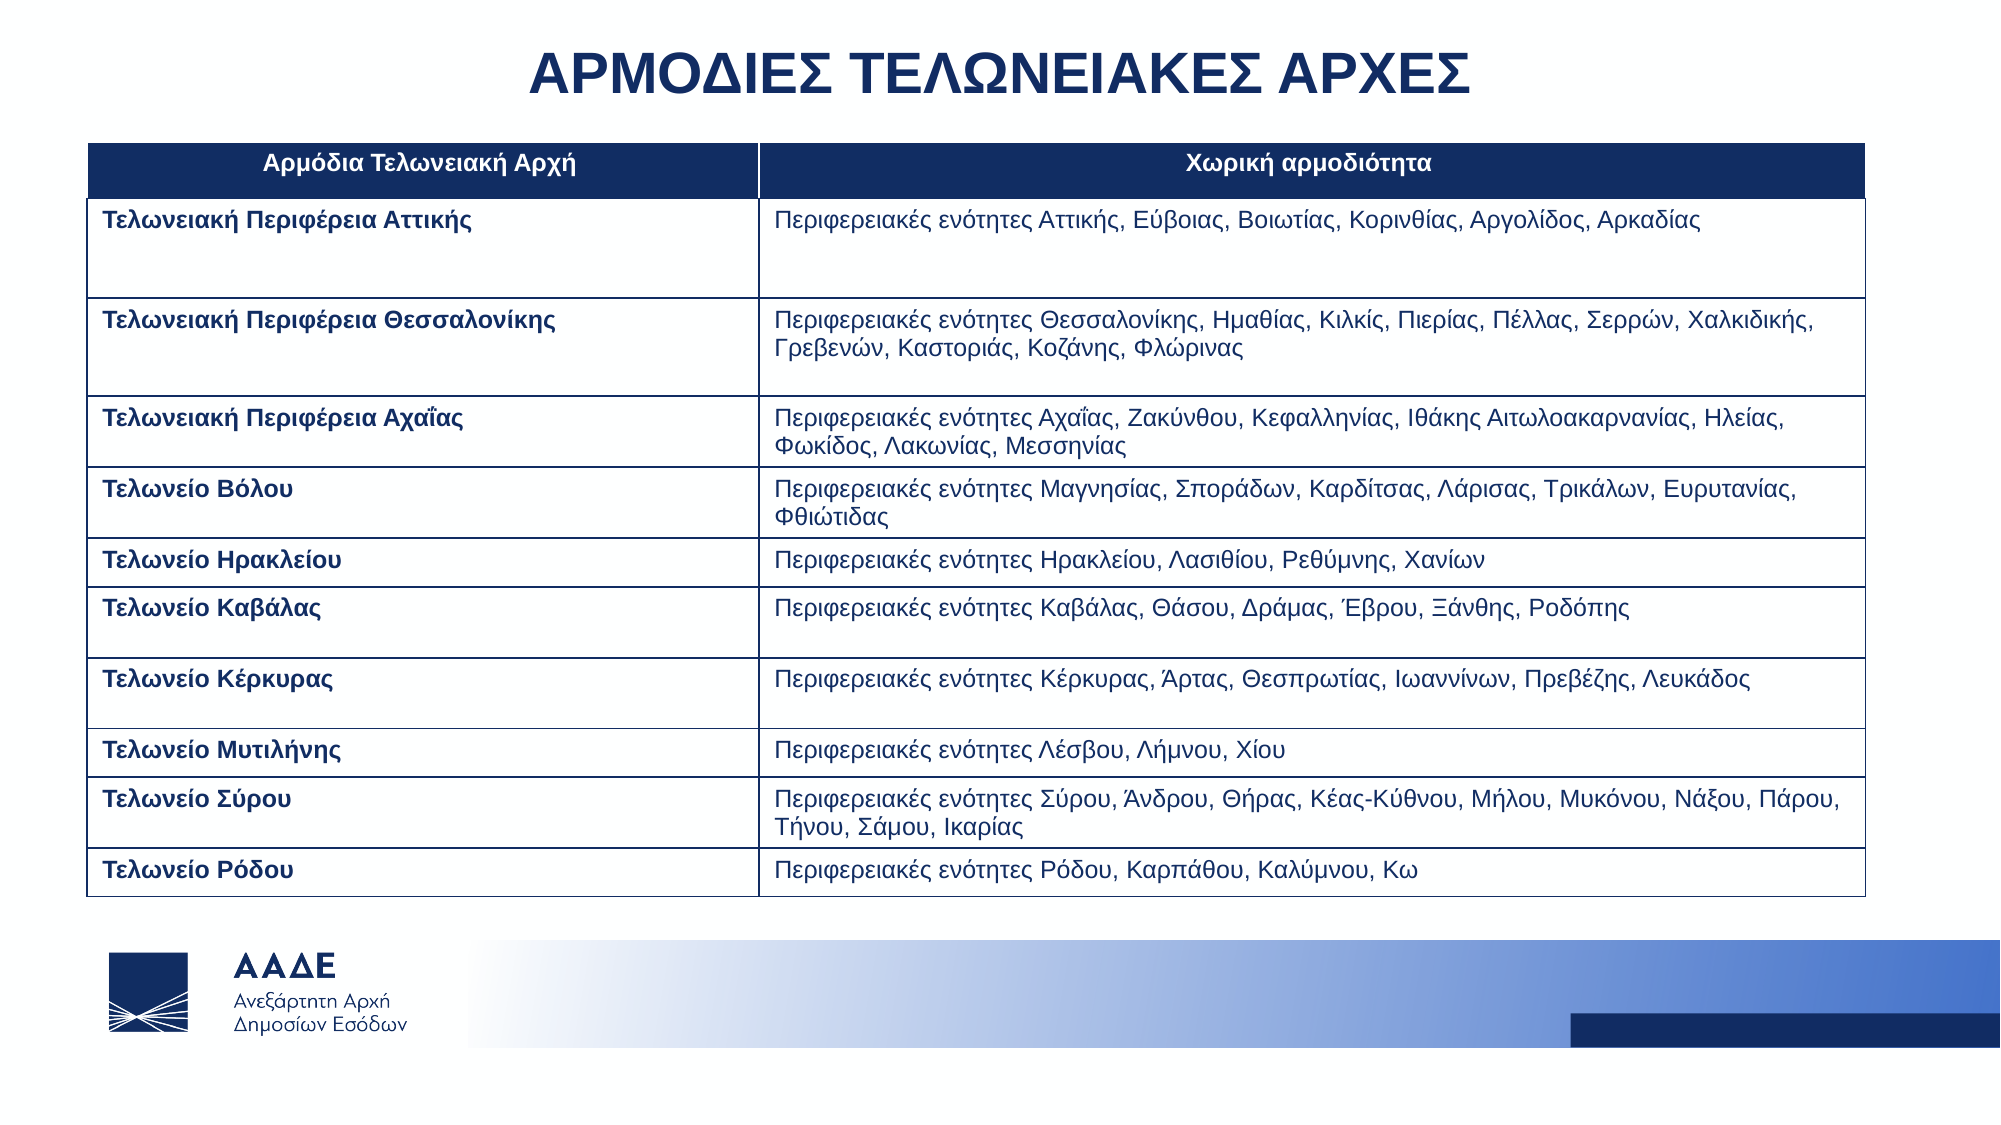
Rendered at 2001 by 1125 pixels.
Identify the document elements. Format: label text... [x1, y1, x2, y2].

table_cell Τελωνειακή Περιφέρεια Αχαΐας [88, 397, 758, 466]
table_cell Περιφερειακές ενότητες Θεσσαλονίκης, Ημαθίας, Κιλκίς, Πιερίας, Πέλλας, Σερρών, Χαλκιδικής, Γρεβενών, Καστοριάς, Κοζάνης, Φλώρινας [760, 299, 1865, 395]
picture [43, 898, 473, 1090]
table_cell Περιφερειακές ενότητες Σύρου, Άνδρου, Θήρας, Κέας-Κύθνου, Μήλου, Μυκόνου, Νάξου, Πάρου, Τήνου, Σάμου, Ικαρίας [760, 778, 1865, 847]
table_cell Περιφερειακές ενότητες Λέσβου, Λήμνου, Χίου [760, 729, 1865, 776]
table_cell Περιφερειακές ενότητες Αχαΐας, Ζακύνθου, Κεφαλληνίας, Ιθάκης Αιτωλοακαρνανίας, Ηλείας, Φωκίδος, Λακωνίας, Μεσσηνίας [760, 397, 1865, 466]
table_cell Περιφερειακές ενότητες Καβάλας, Θάσου, Δράμας, Έβρου, Ξάνθης, Ροδόπης [760, 588, 1865, 657]
table_cell Τελωνειακή Περιφέρεια Θεσσαλονίκης [88, 299, 758, 395]
table_cell Τελωνείο Καβάλας [88, 588, 758, 657]
table_cell Τελωνείο Βόλου [88, 468, 758, 537]
table_cell Περιφερειακές ενότητες Κέρκυρας, Άρτας, Θεσπρωτίας, Ιωαννίνων, Πρεβέζης, Λευκάδος [760, 659, 1865, 728]
table_cell Τελωνείο Μυτιλήνης [88, 729, 758, 776]
table_cell Περιφερειακές ενότητες Αττικής, Εύβοιας, Βοιωτίας, Κορινθίας, Αργολίδος, Αρκαδίας [760, 199, 1865, 297]
table_cell Περιφερειακές ενότητες Ηρακλείου, Λασιθίου, Ρεθύμνης, Χανίων [760, 539, 1865, 586]
table_cell Τελωνείο Σύρου [88, 778, 758, 847]
table_cell Τελωνείο Ρόδου [88, 849, 758, 896]
title ΑΡΜΟΔΙΕΣ ΤΕΛΩΝΕΙΑΚΕΣ ΑΡΧΕΣ [137, 21, 1863, 127]
table_header Αρμόδια Τελωνειακή Αρχή [88, 143, 758, 198]
table_cell Τελωνειακή Περιφέρεια Αττικής [88, 199, 758, 297]
table_cell Τελωνείο Κέρκυρας [88, 659, 758, 728]
table_cell Περιφερειακές ενότητες Μαγνησίας, Σποράδων, Καρδίτσας, Λάρισας, Τρικάλων, Ευρυτανίας, Φθιώτιδας [760, 468, 1865, 537]
table_cell Περιφερειακές ενότητες Ρόδου, Καρπάθου, Καλύμνου, Κω [760, 849, 1865, 896]
table_cell Τελωνείο Ηρακλείου [88, 539, 758, 586]
table_header Χωρική αρμοδιότητα [760, 143, 1865, 198]
